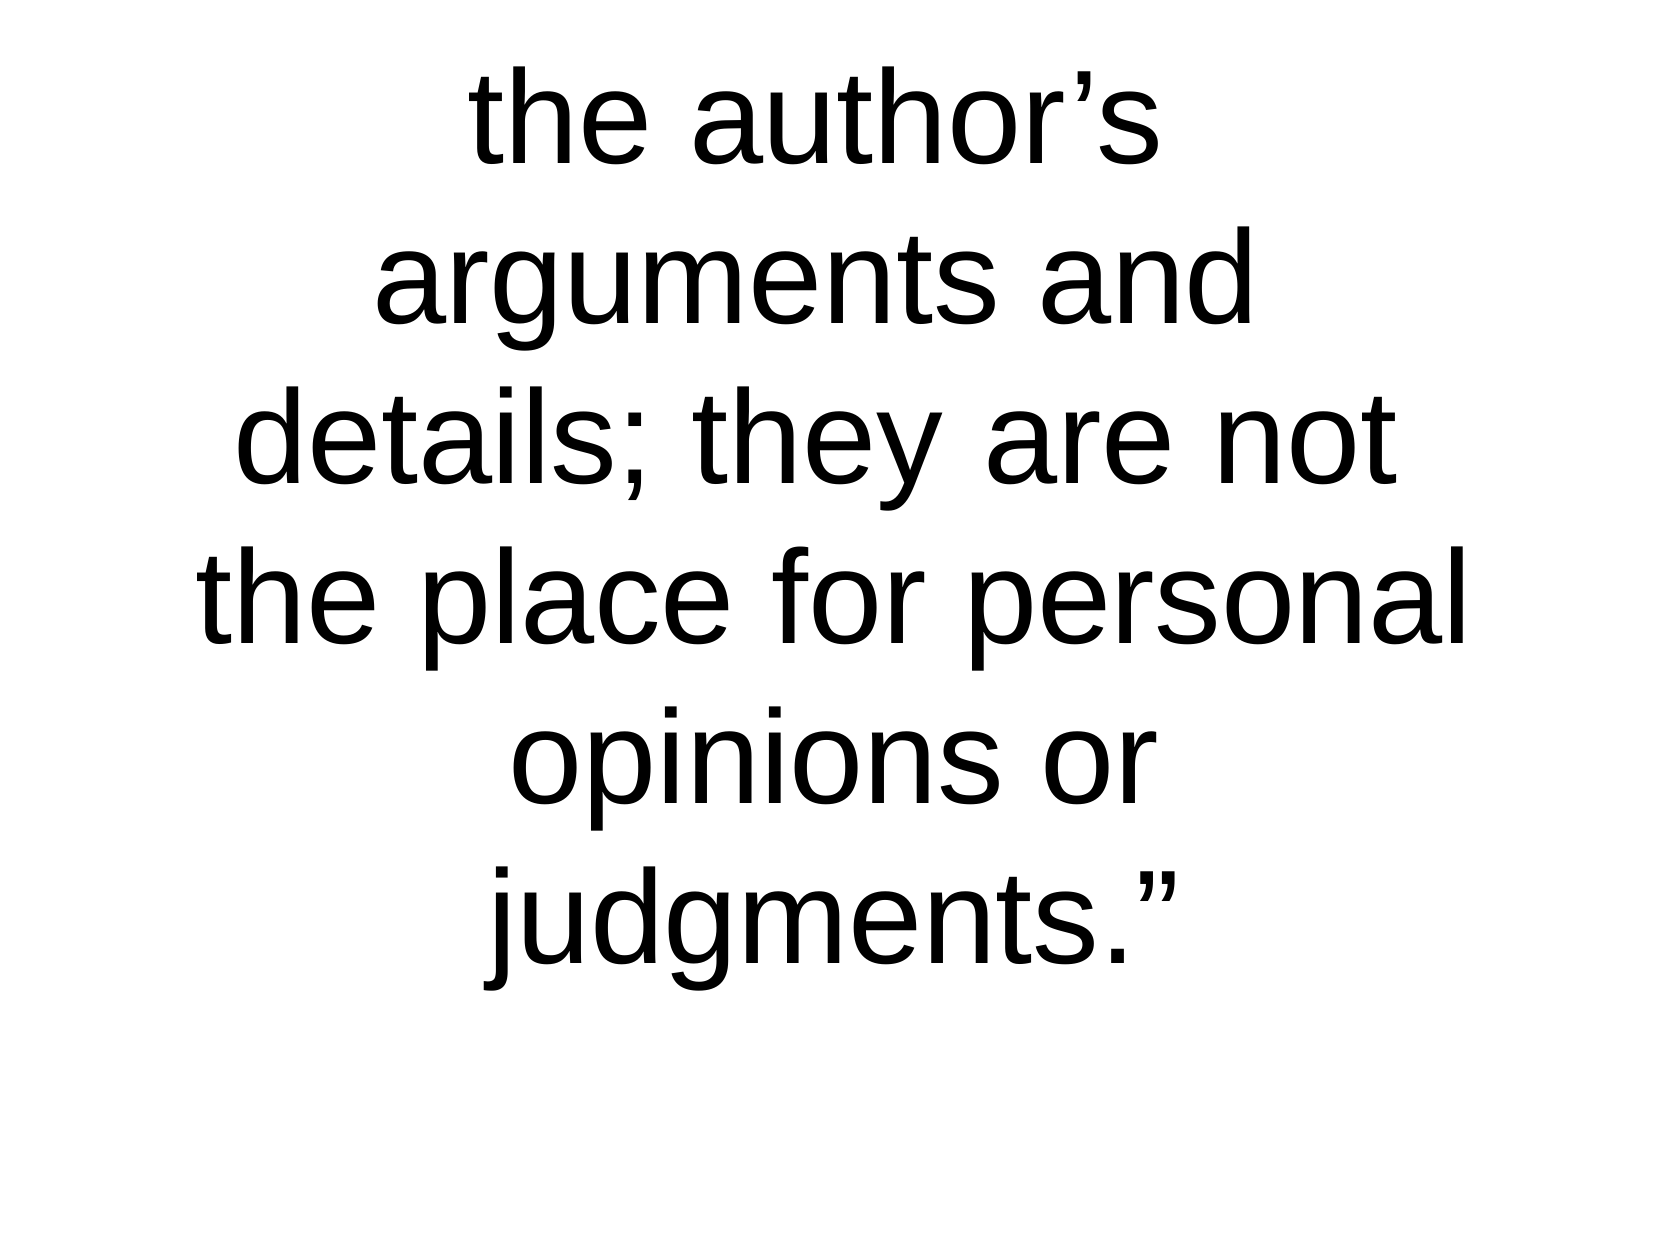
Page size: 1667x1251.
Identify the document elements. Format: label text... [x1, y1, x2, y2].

text_box the author’s arguments and details; they are not the place for personal opinions or judgments.” [190, 28, 1476, 991]
